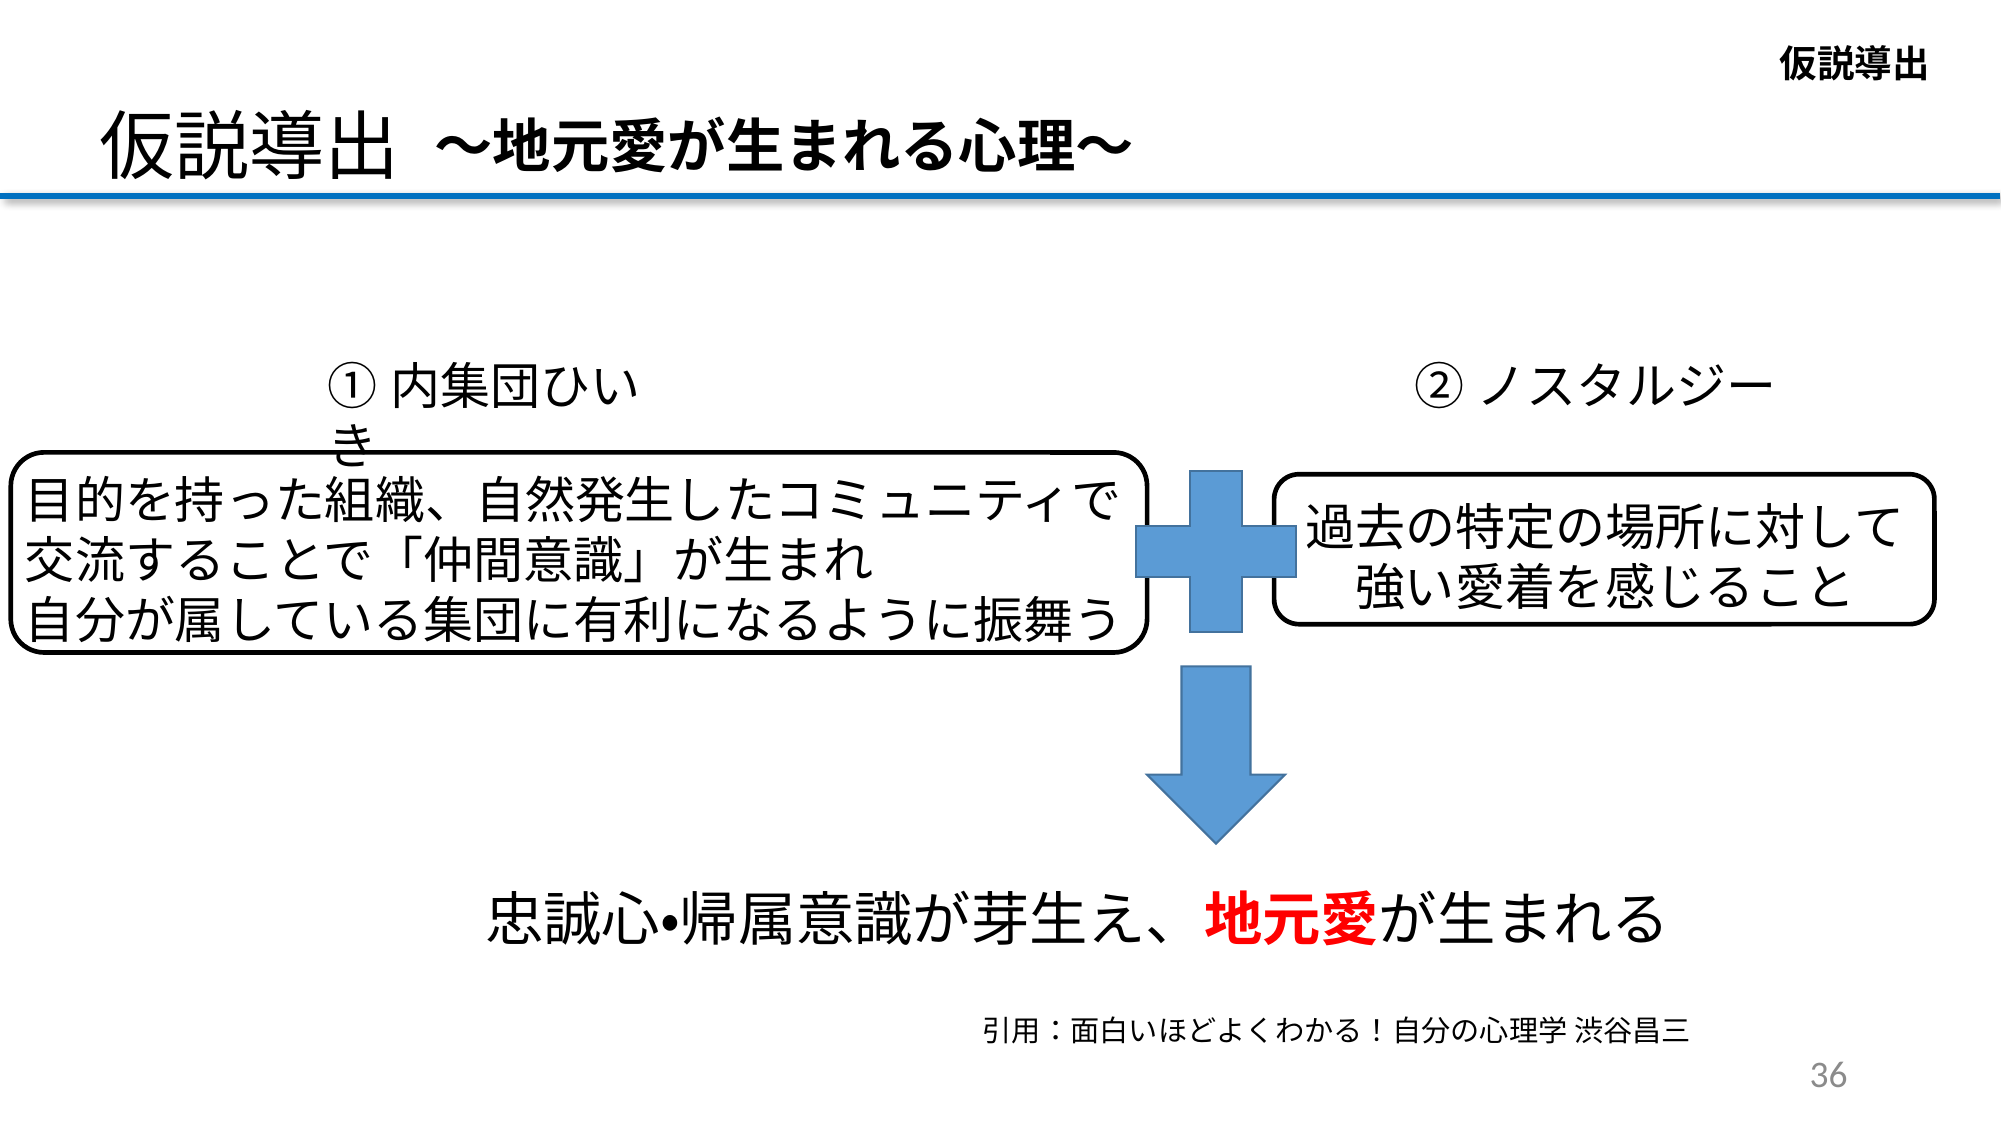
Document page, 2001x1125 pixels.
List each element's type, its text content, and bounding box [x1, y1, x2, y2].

text_box 忠誠心・帰属意識が芽生え、地元愛が生まれる [470, 874, 1686, 960]
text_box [3, 452, 1148, 659]
text_box [1148, 470, 1274, 633]
text_box 仮説導出 [84, 91, 415, 197]
text_box 引用：面白いほどよくわかる！自分の心理学 渋谷昌三 [968, 1004, 1893, 1055]
text_box [1144, 665, 1288, 846]
text_box ②ノスタルジー [1399, 347, 1791, 423]
text_box ①内集団ひいき [313, 347, 697, 450]
text_box 仮説導出 [1764, 33, 1945, 93]
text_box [1274, 474, 1935, 625]
text_box ～地元愛が生まれる心理～ [420, 101, 1149, 187]
slide_number 36 [1412, 1055, 1863, 1103]
